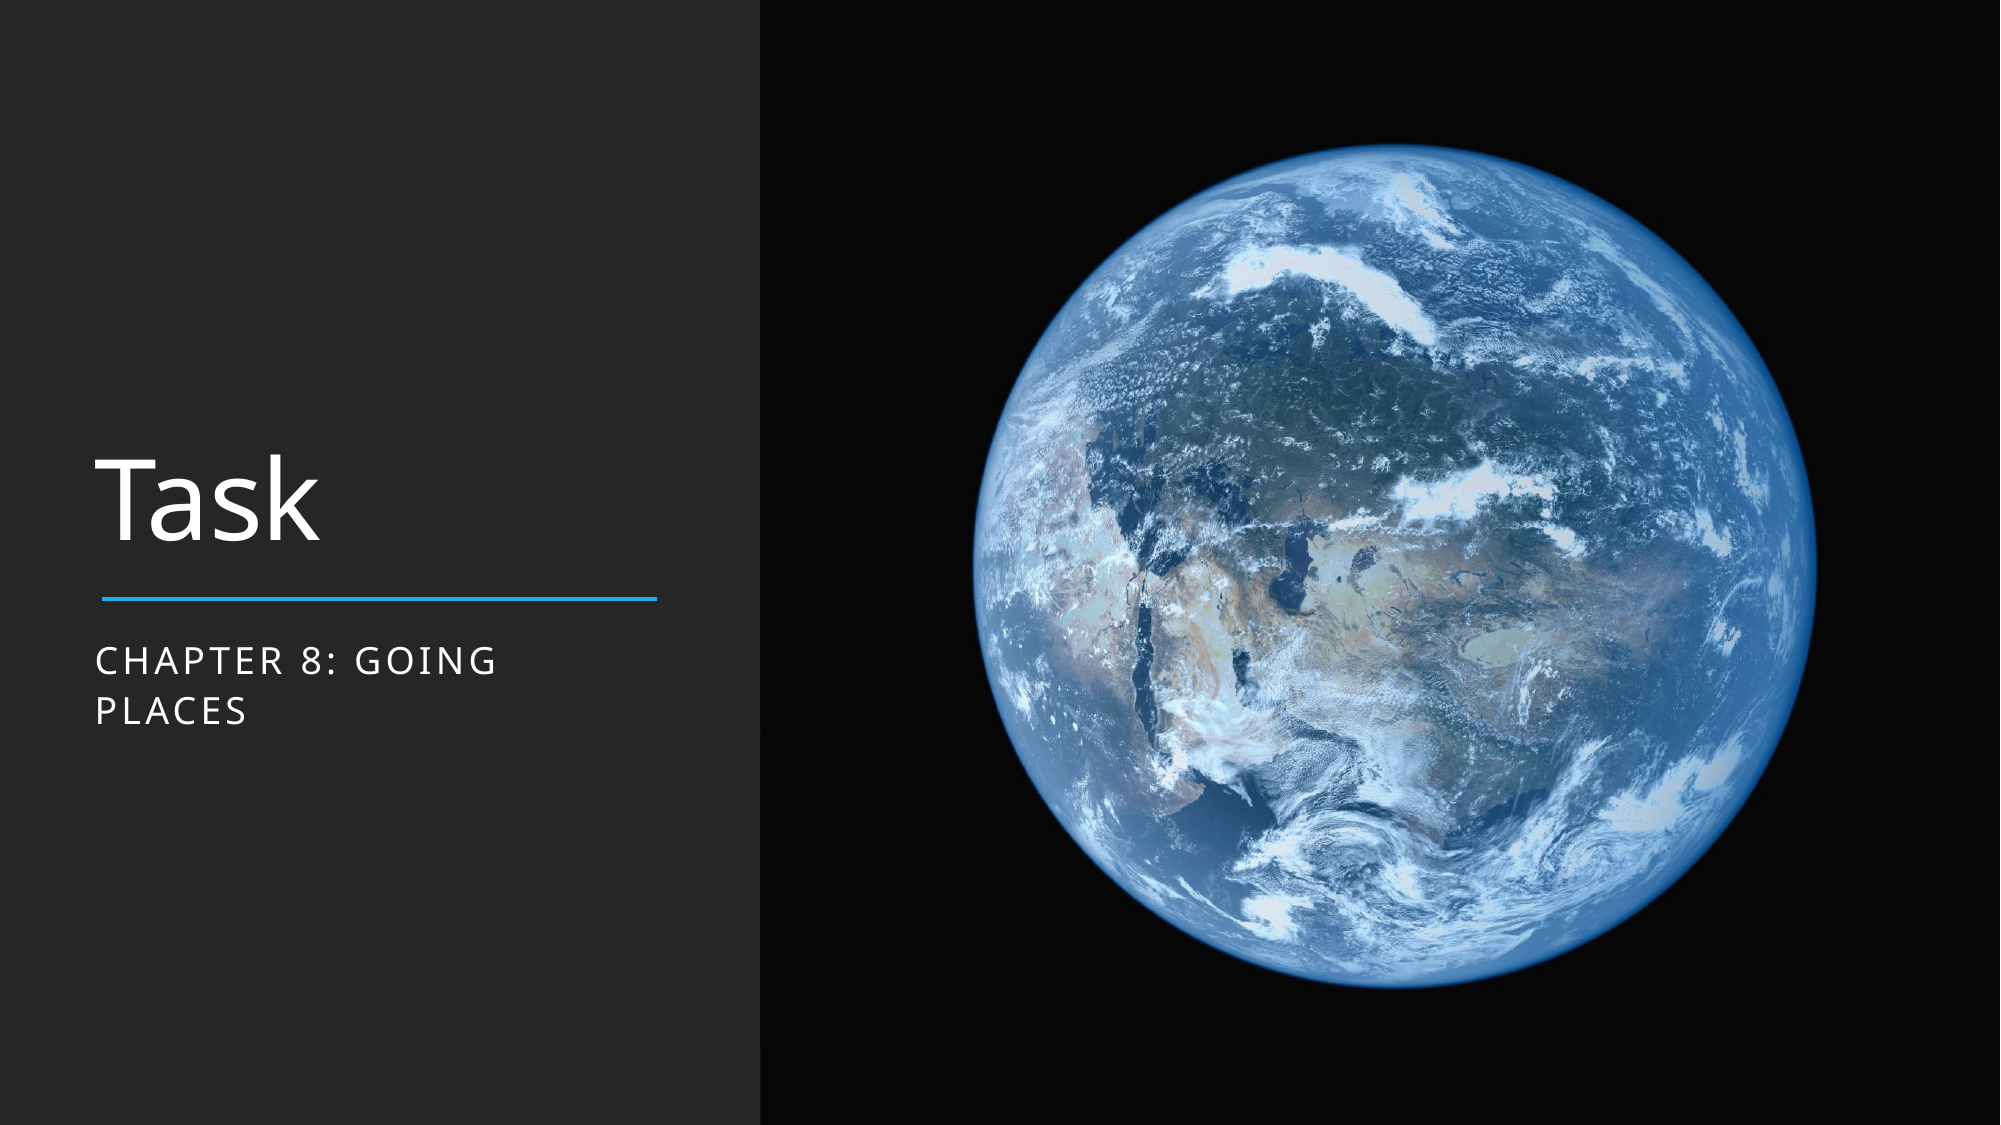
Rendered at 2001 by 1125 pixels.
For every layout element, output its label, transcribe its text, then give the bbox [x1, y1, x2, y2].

subtitle Chapter 8: Going Places [79, 625, 680, 1011]
text_box [0, 0, 758, 1125]
title Task [79, 104, 680, 573]
picture [759, 0, 2000, 1125]
